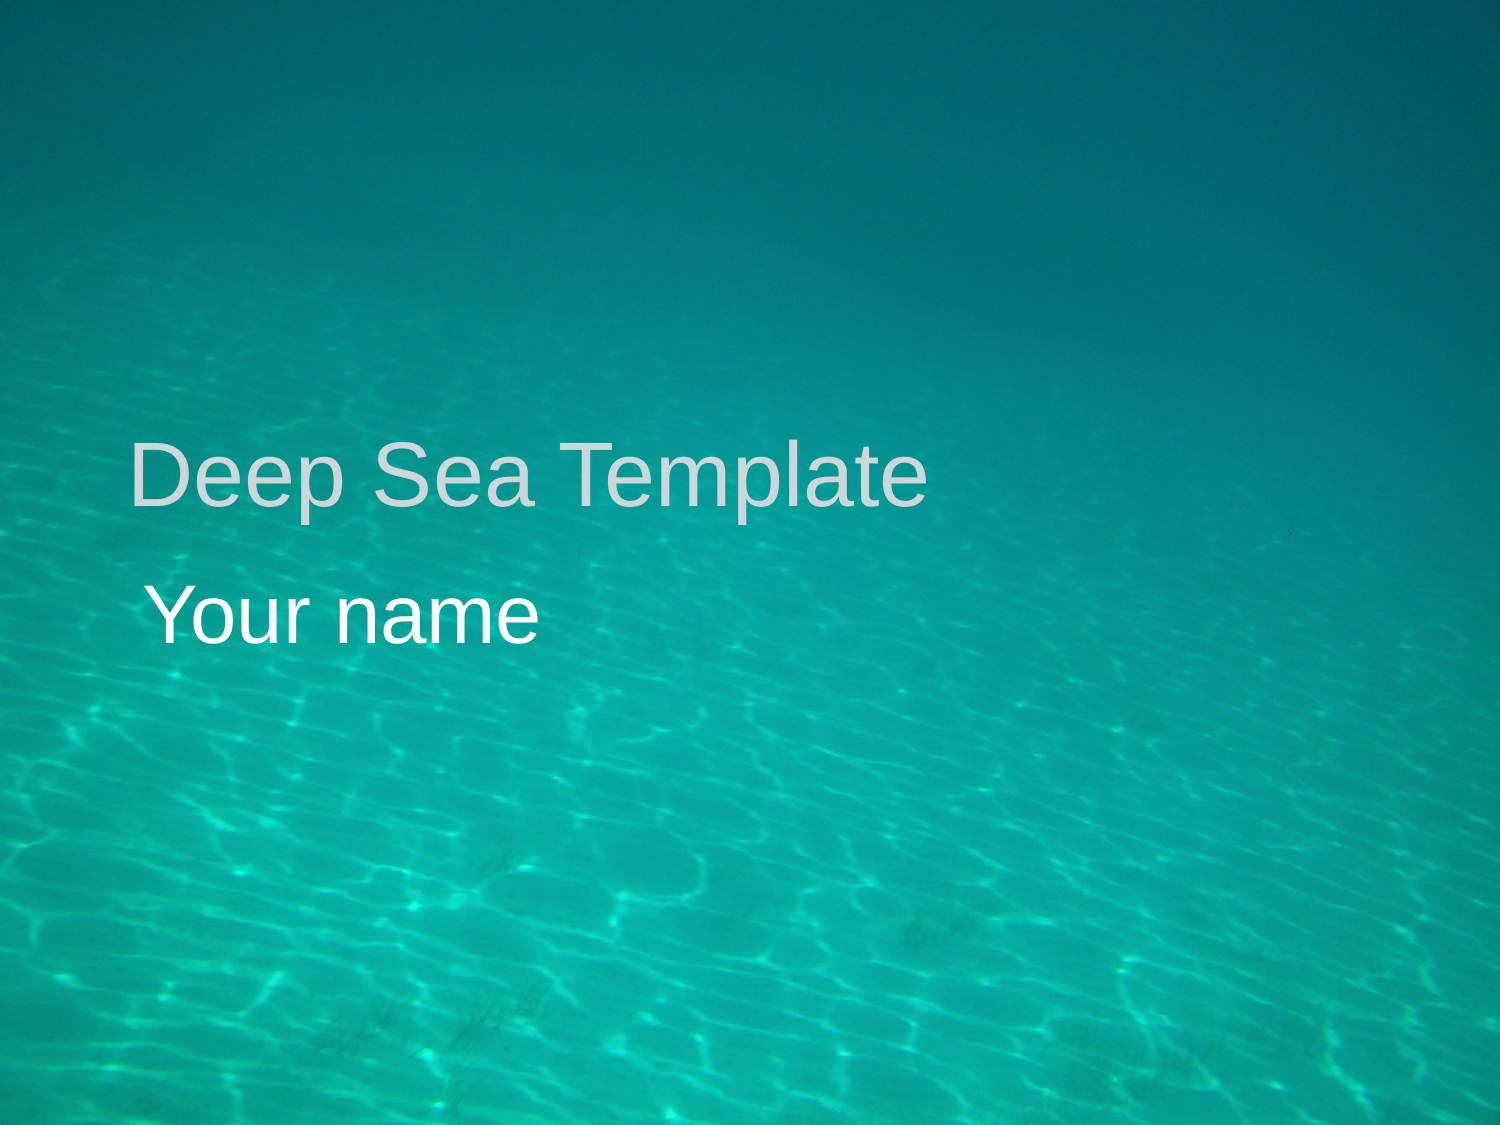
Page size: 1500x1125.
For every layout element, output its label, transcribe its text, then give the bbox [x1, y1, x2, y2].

subtitle Your name [127, 552, 1149, 840]
picture [0, 0, 1500, 1125]
title Deep Sea Template [112, 349, 1388, 591]
